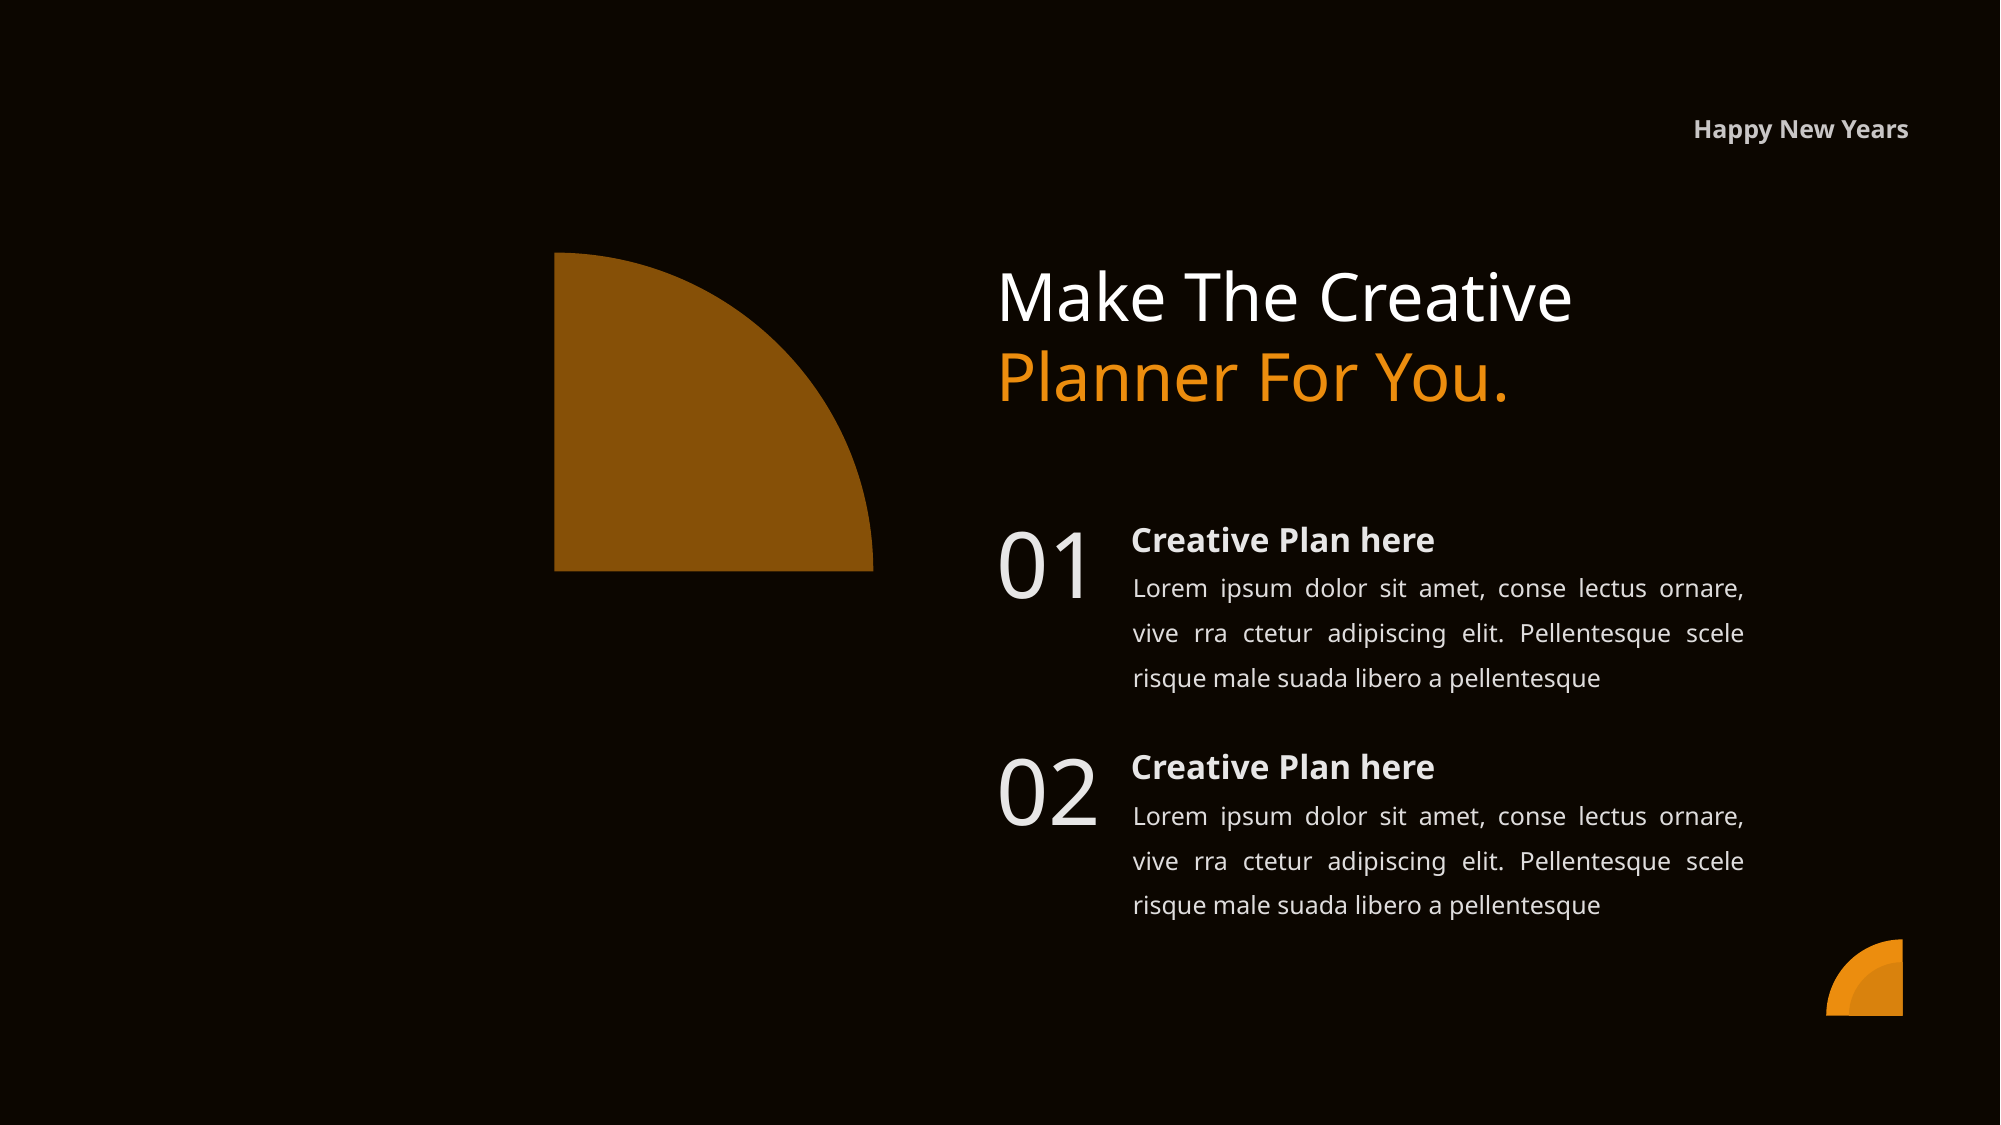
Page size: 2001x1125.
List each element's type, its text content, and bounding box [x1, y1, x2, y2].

picture [0, 124, 1000, 1125]
text_box 02 [1000, 726, 1184, 853]
text_box Lorem ipsum dolor sit amet, conse lectus ornare, vive rra ctetur adipiscing elit. Pellentesque scele risque male suada libero a pellentesque [1117, 777, 1761, 936]
text_box 01 [1000, 499, 1184, 626]
text_box Creative Plan here [1184, 738, 1571, 799]
text_box Creative Plan here [1184, 511, 1571, 572]
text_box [1826, 939, 1903, 1016]
text_box Make The Creative Planner For You. [1000, 247, 1615, 423]
text_box Lorem ipsum dolor sit amet, conse lectus ornare, vive rra ctetur adipiscing elit. Pellentesque scele risque male suada libero a pellentesque [1117, 550, 1761, 708]
text_box Happy New Years [1678, 105, 1925, 151]
